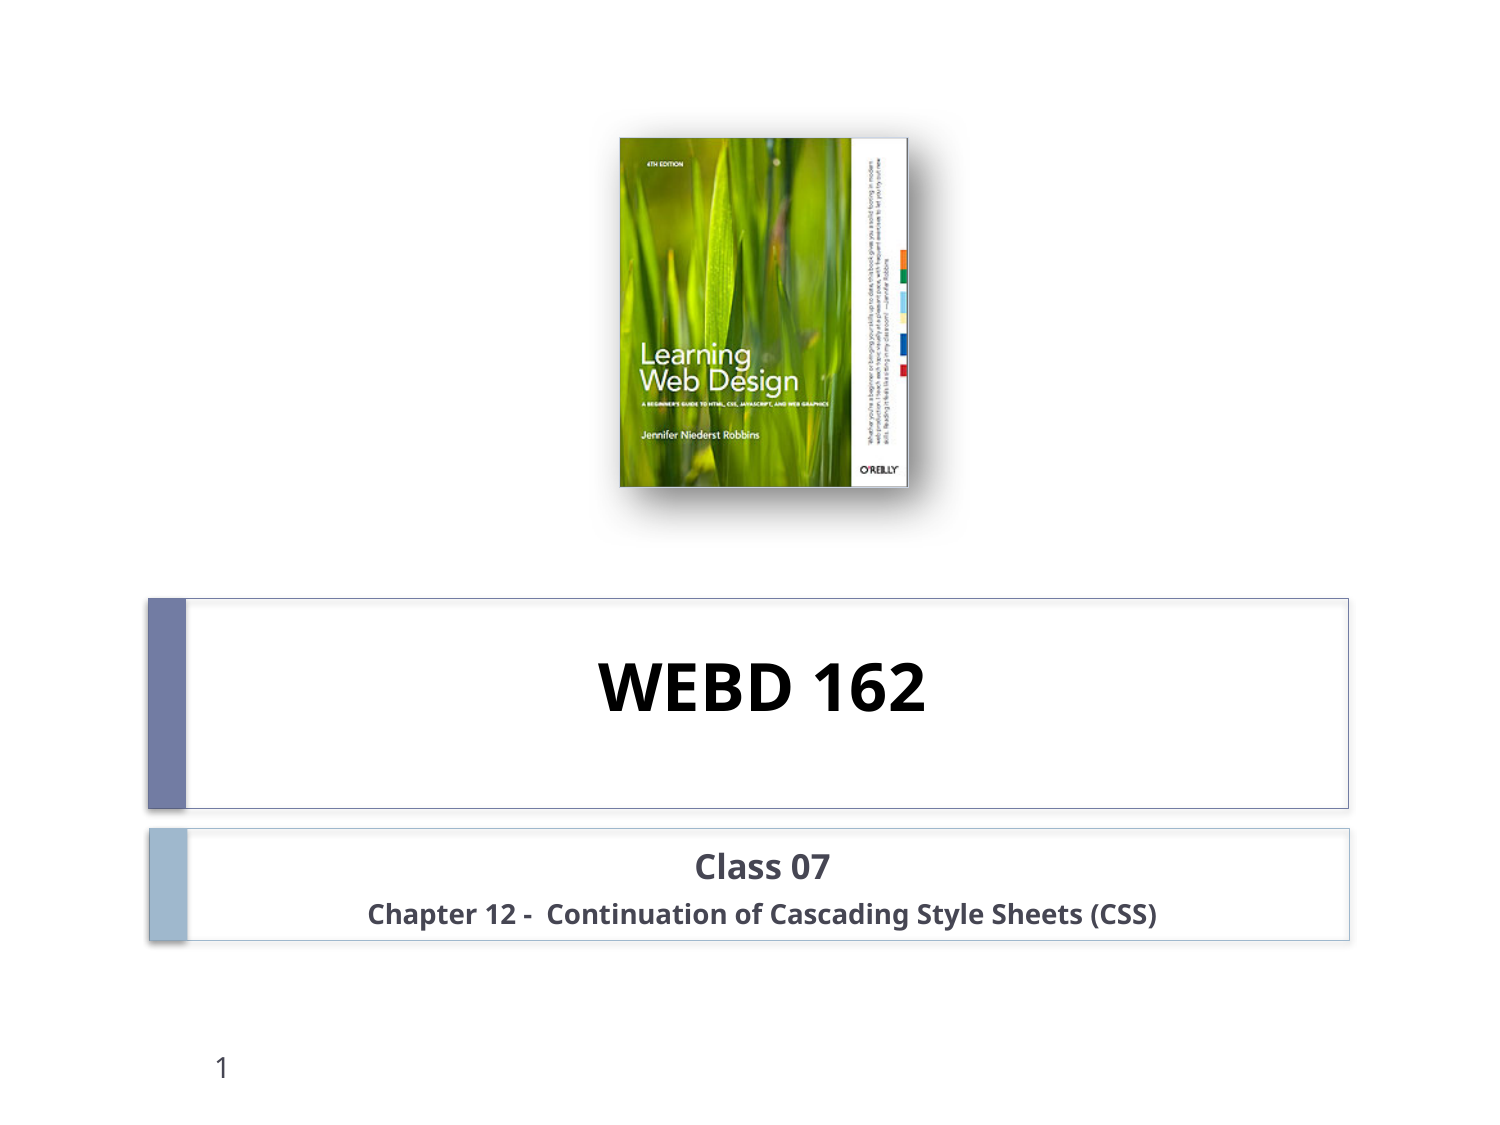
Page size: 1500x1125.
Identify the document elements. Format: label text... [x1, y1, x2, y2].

slide_number 1 [199, 1042, 400, 1103]
subtitle Class 07 Chapter 12 - Continuation of Cascading Style Sheets (CSS) [200, 837, 1325, 938]
picture [618, 137, 908, 488]
title WEBD 162 [200, 637, 1325, 800]
